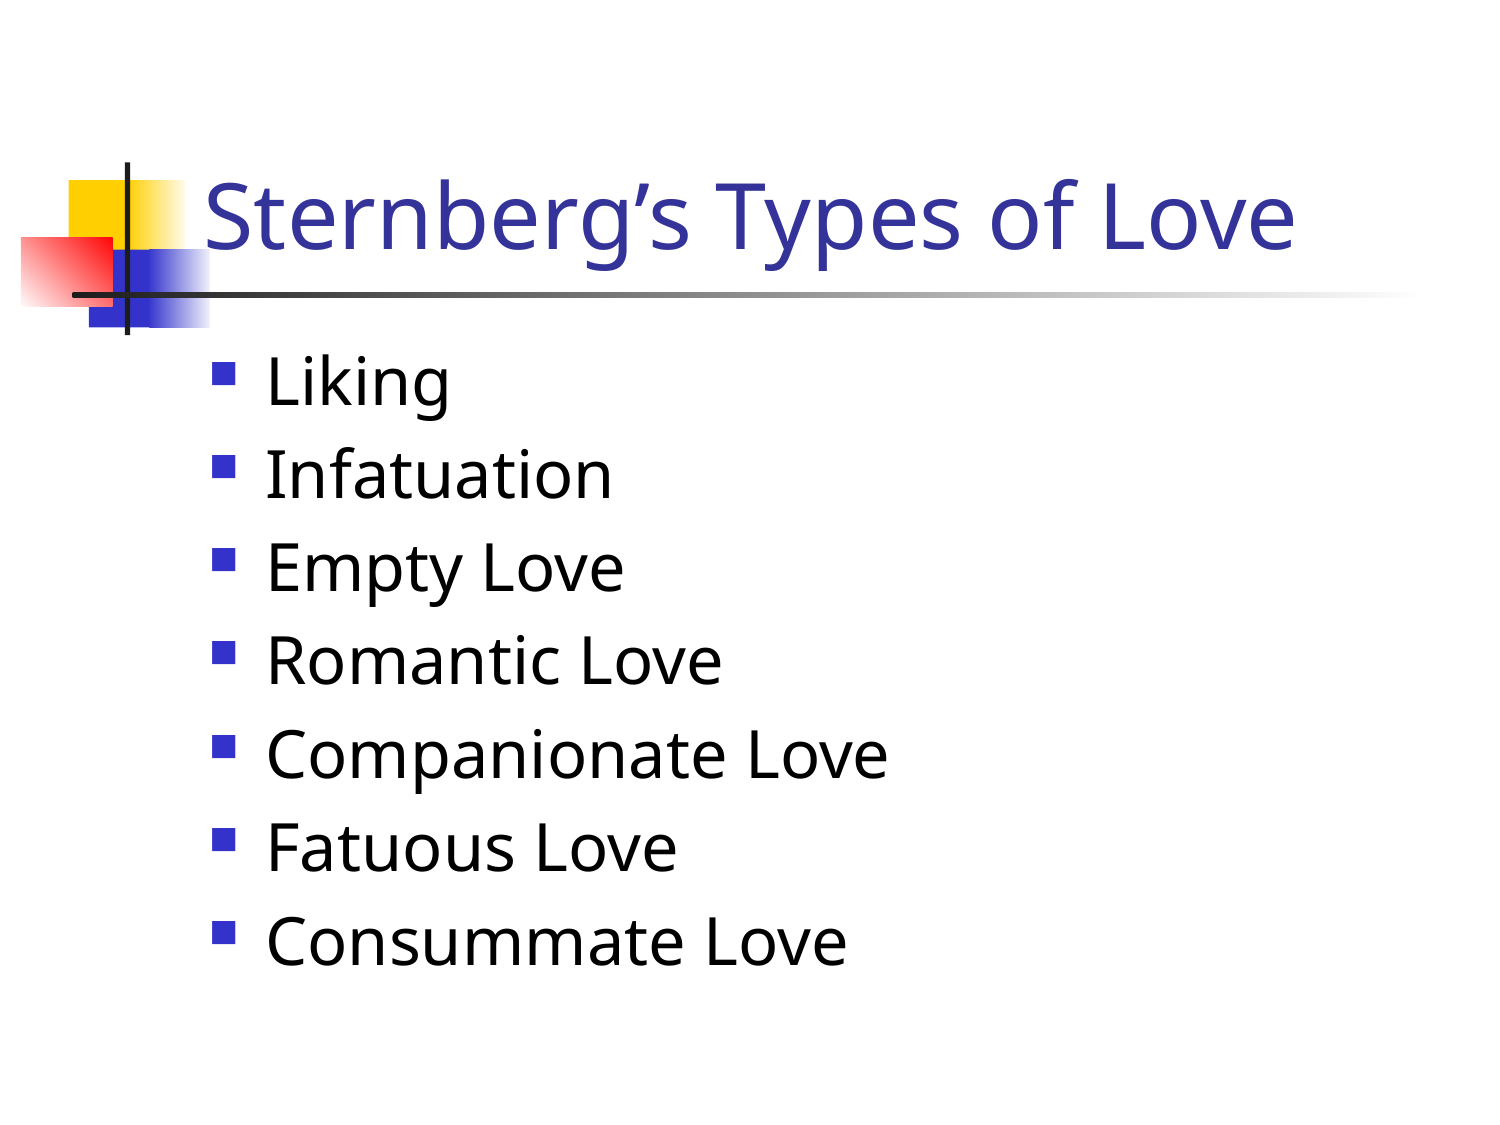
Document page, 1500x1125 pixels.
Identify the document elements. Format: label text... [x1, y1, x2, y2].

list Liking Infatuation Empty Love Romantic Love Companionate Love Fatuous Love Consummate Love [193, 331, 1469, 1006]
title Sternberg’s Types of Love [188, 35, 1468, 275]
